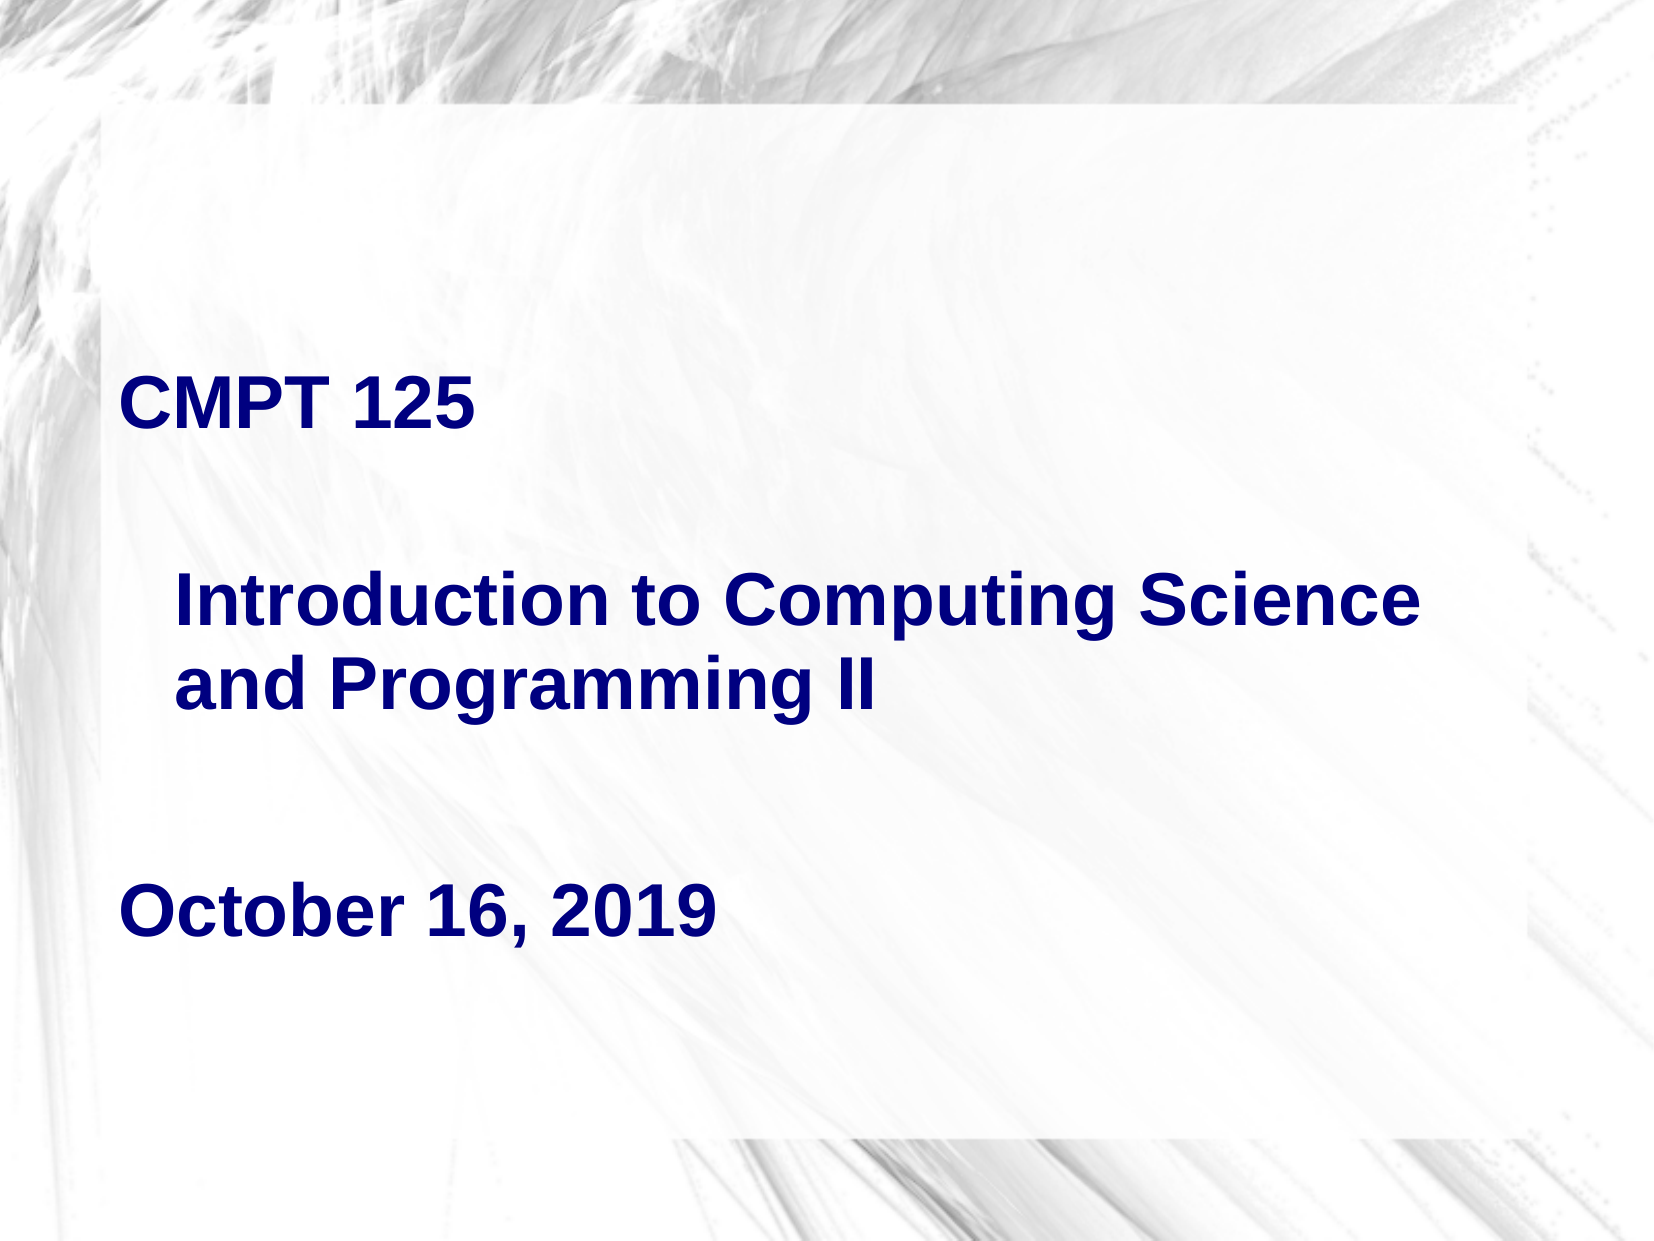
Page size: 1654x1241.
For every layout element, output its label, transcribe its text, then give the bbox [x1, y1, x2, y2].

picture [0, 0, 1654, 1241]
list CMPT 125 Introduction to Computing Science and Programming II October 16, 2019 [118, 236, 1571, 1171]
